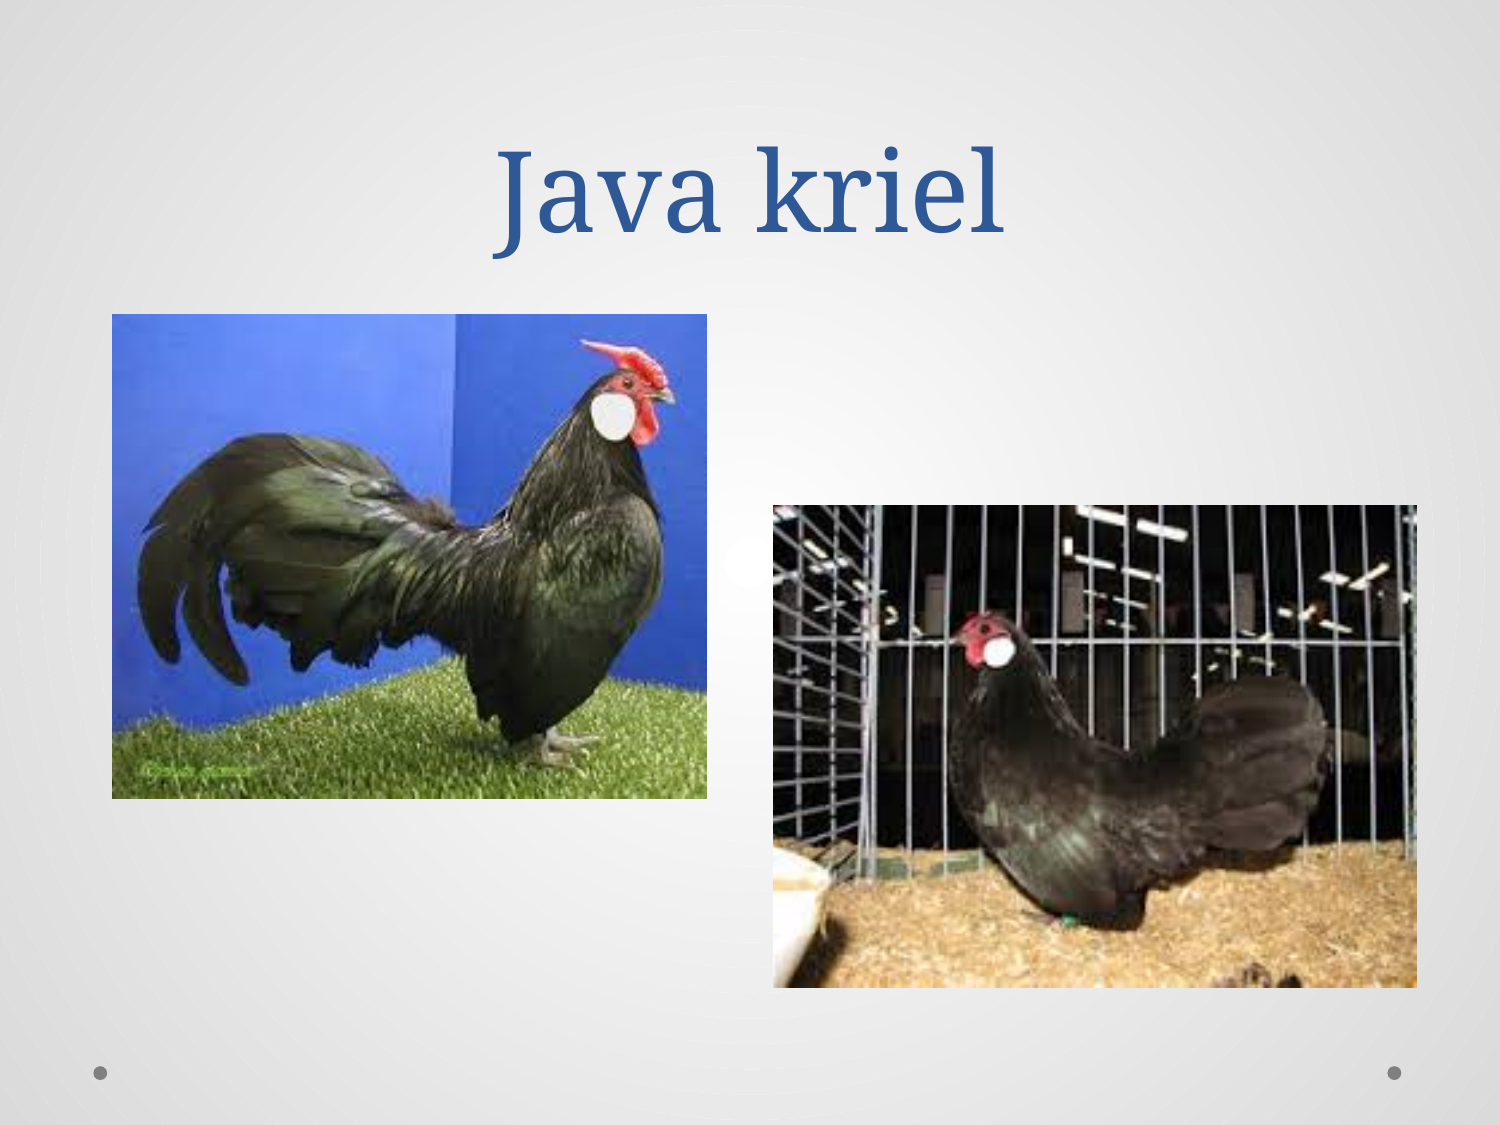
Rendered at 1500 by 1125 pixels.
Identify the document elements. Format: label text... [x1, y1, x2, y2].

title Java kriel [75, 0, 1425, 263]
picture [773, 505, 1417, 988]
picture [111, 314, 707, 799]
